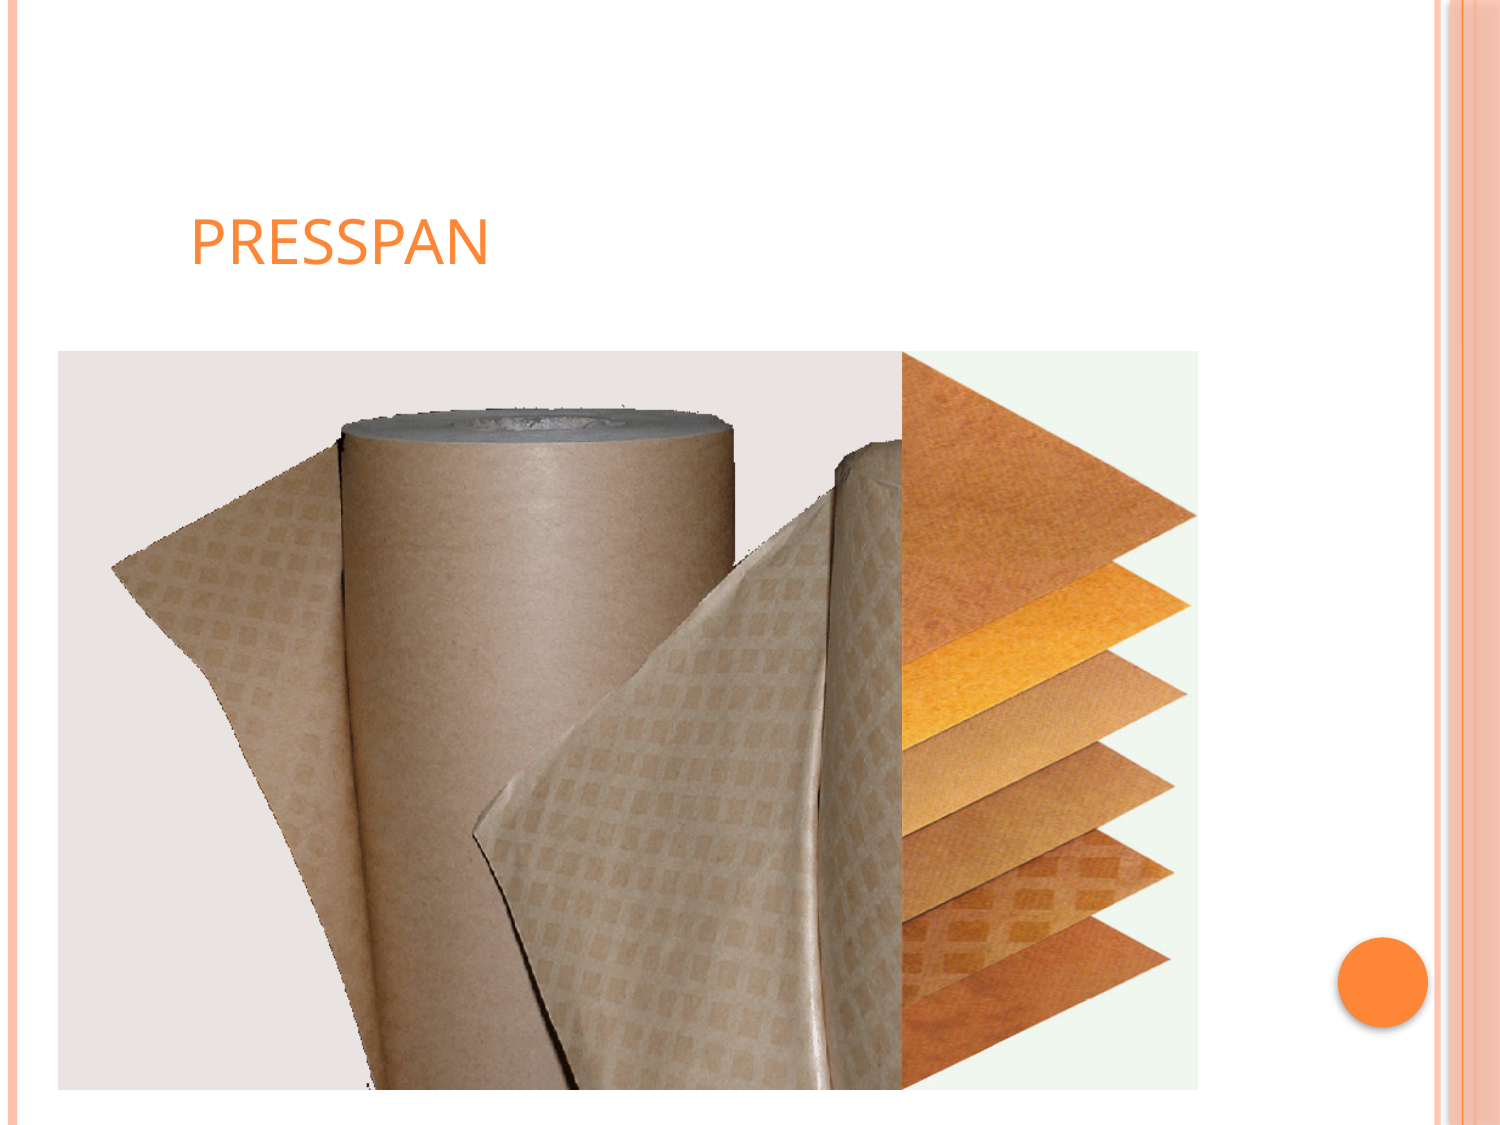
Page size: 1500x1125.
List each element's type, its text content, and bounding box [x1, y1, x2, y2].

title Presspan [174, 50, 1413, 285]
picture [901, 350, 1199, 1091]
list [57, 350, 899, 1091]
